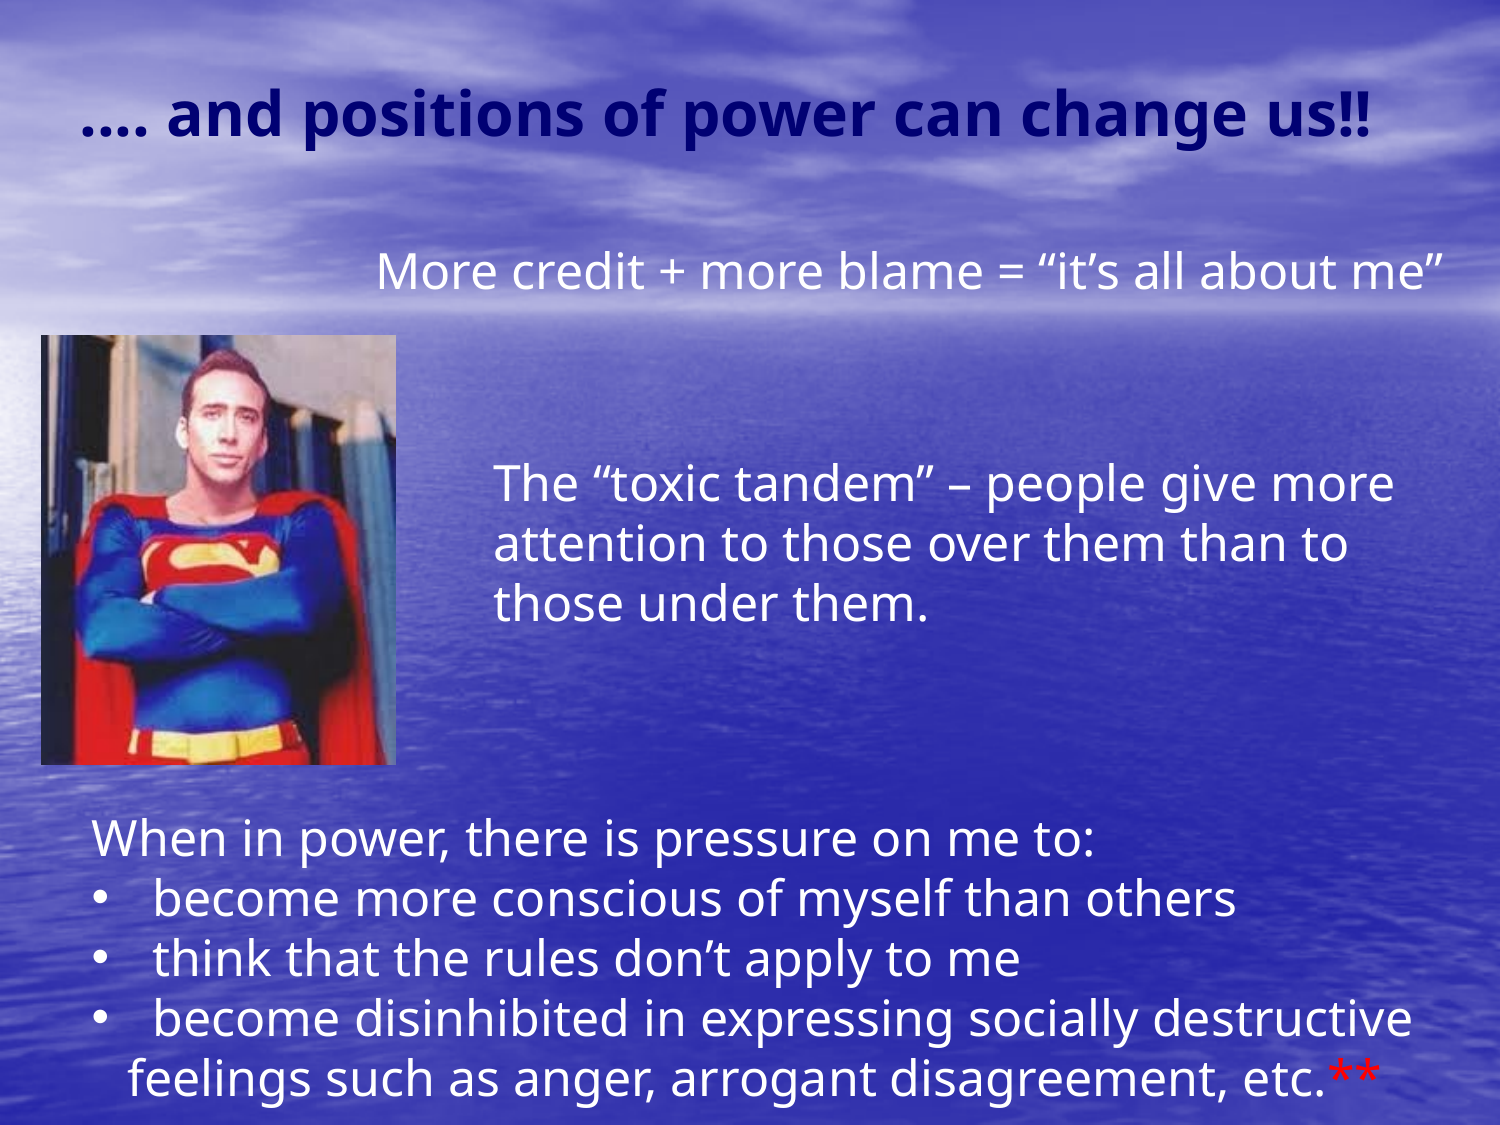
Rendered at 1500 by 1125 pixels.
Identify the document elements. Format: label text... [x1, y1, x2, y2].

text_box When in power, there is pressure on me to: become more conscious of myself than others think that the rules don’t apply to me become disinhibited in expressing socially destructive feelings such as anger, arrogant disagreement, etc.** [76, 798, 1465, 1114]
text_box The “toxic tandem” – people give more attention to those over them than to those under them. [478, 444, 1471, 639]
text_box More credit + more blame = “it’s all about me” [360, 231, 1459, 307]
picture [40, 335, 396, 765]
text_box .... and positions of power can change us!! [64, 66, 1447, 157]
